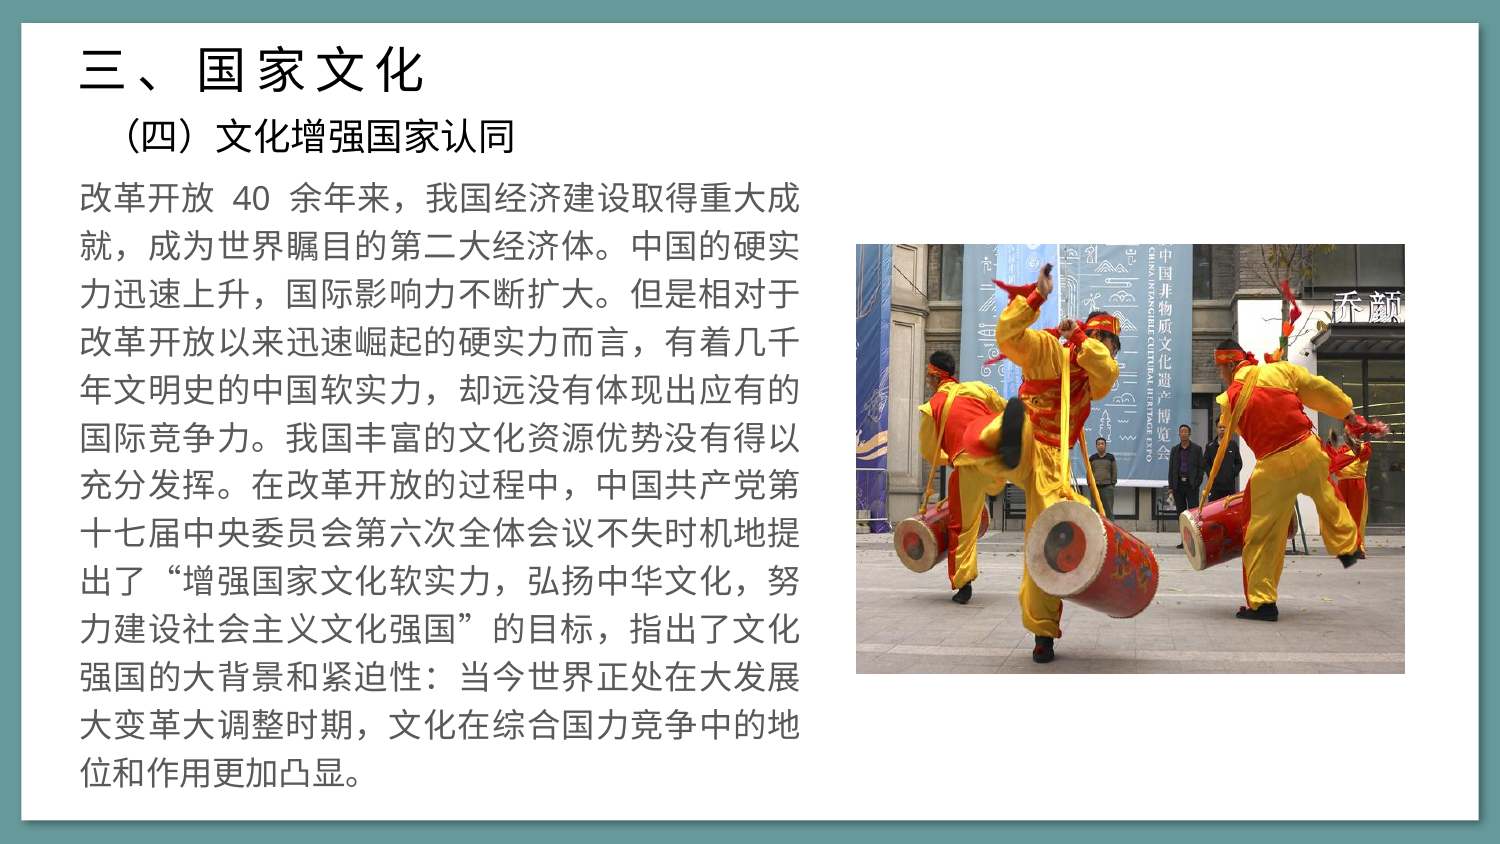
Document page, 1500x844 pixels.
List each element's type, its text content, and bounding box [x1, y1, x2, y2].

text_box 改革开放 40 余年来，我国经济建设取得重大成就，成为世界瞩目的第二大经济体。中国的硬实力迅速上升，国际影响力不断扩大。但是相对于改革开放以来迅速崛起的硬实力而言，有着几千年文明史的中国软实力，却远没有体现出应有的国际竞争力。我国丰富的文化资源优势没有得以充分发挥。在改革开放的过程中，中国共产党第十七届中央委员会第六次全体会议不失时机地提出了“增强国家文化软实力，弘扬中华文化，努力建设社会主义文化强国”的目标，指出了文化强国的大背景和紧迫性：当今世界正处在大发展大变革大调整时期，文化在综合国力竞争中的地位和作用更加凸显。 [64, 161, 816, 800]
text_box （四）文化增强国家认同 [88, 105, 531, 166]
text_box 三、国家文化 [64, 32, 764, 105]
picture [855, 244, 1405, 674]
